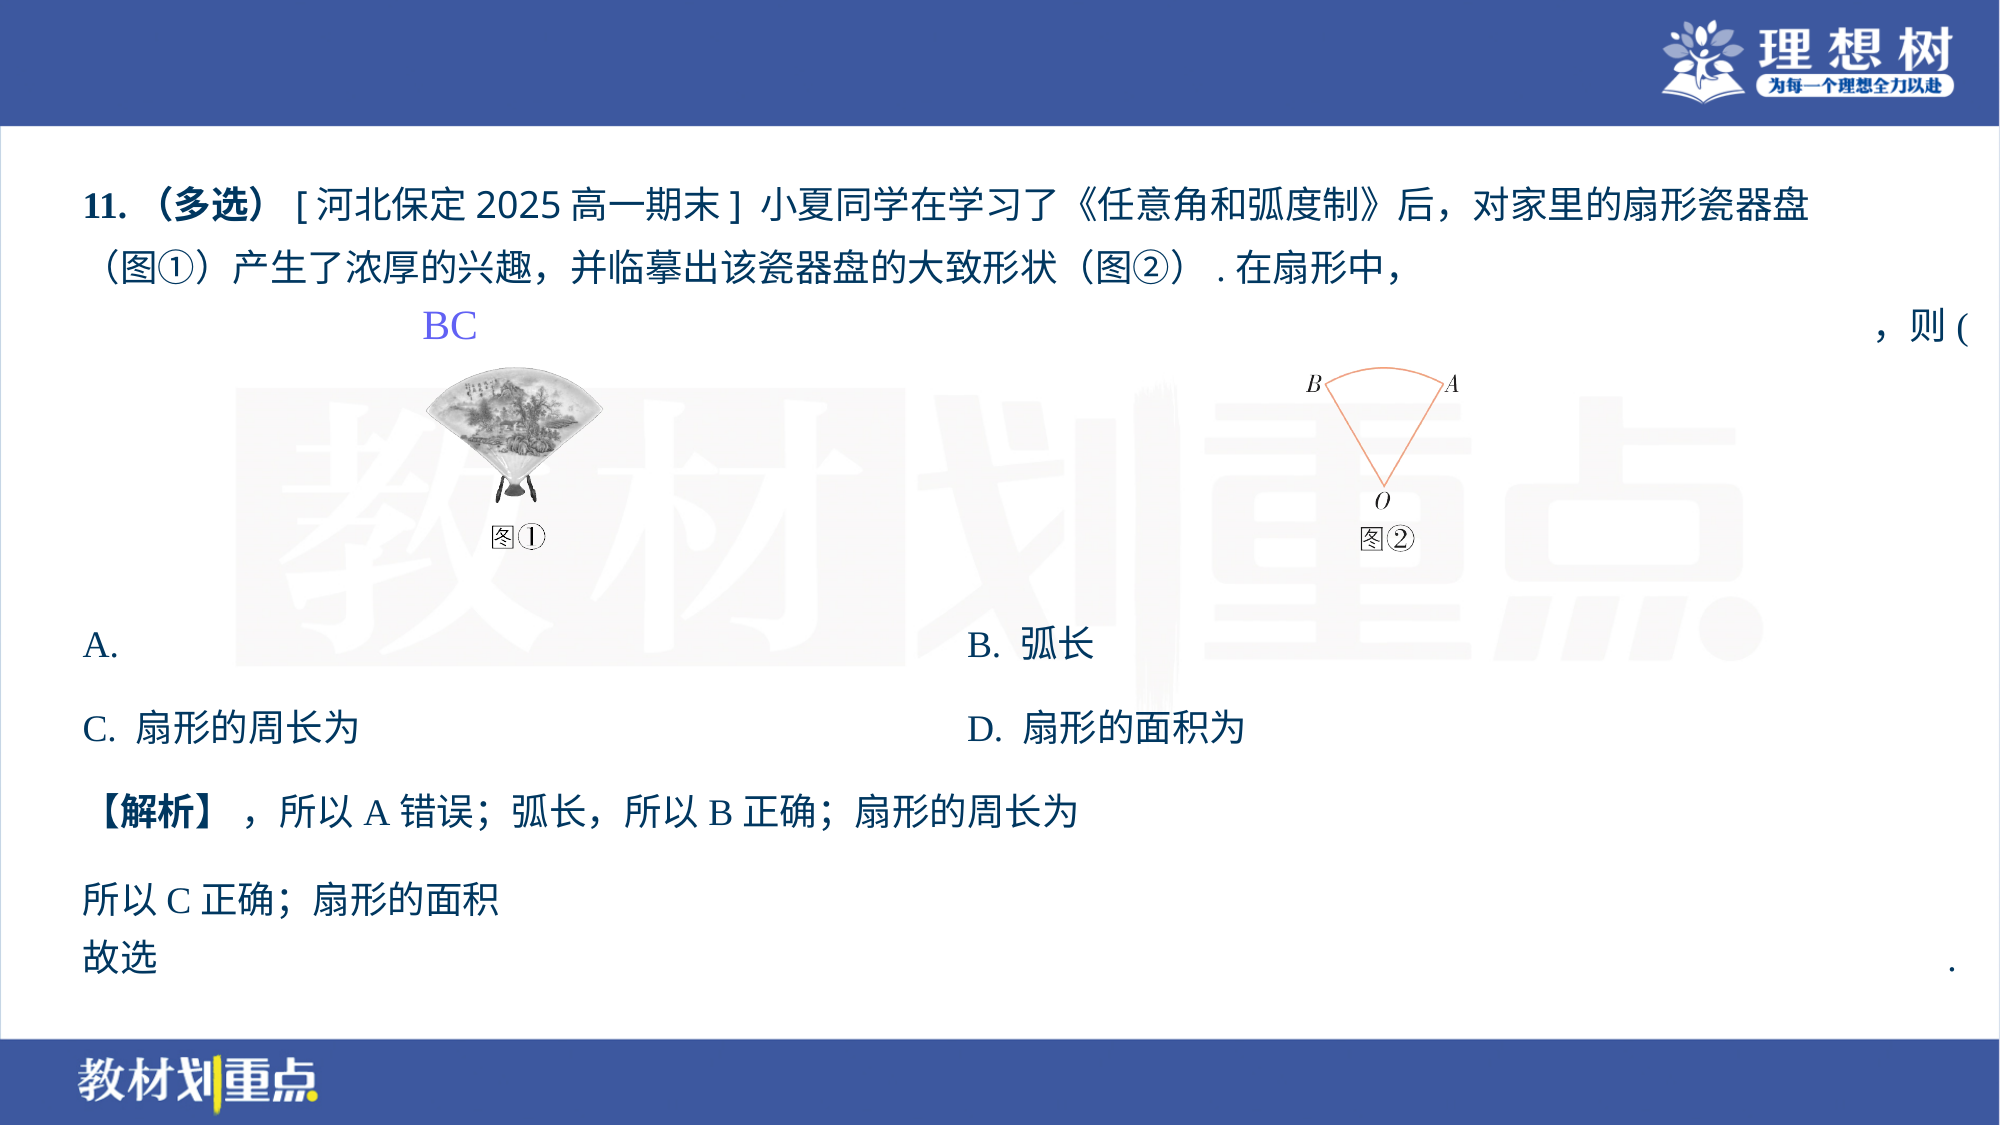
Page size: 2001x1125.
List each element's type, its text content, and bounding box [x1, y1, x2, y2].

picture [0, 0, 2000, 1125]
text_box BC [407, 296, 494, 346]
